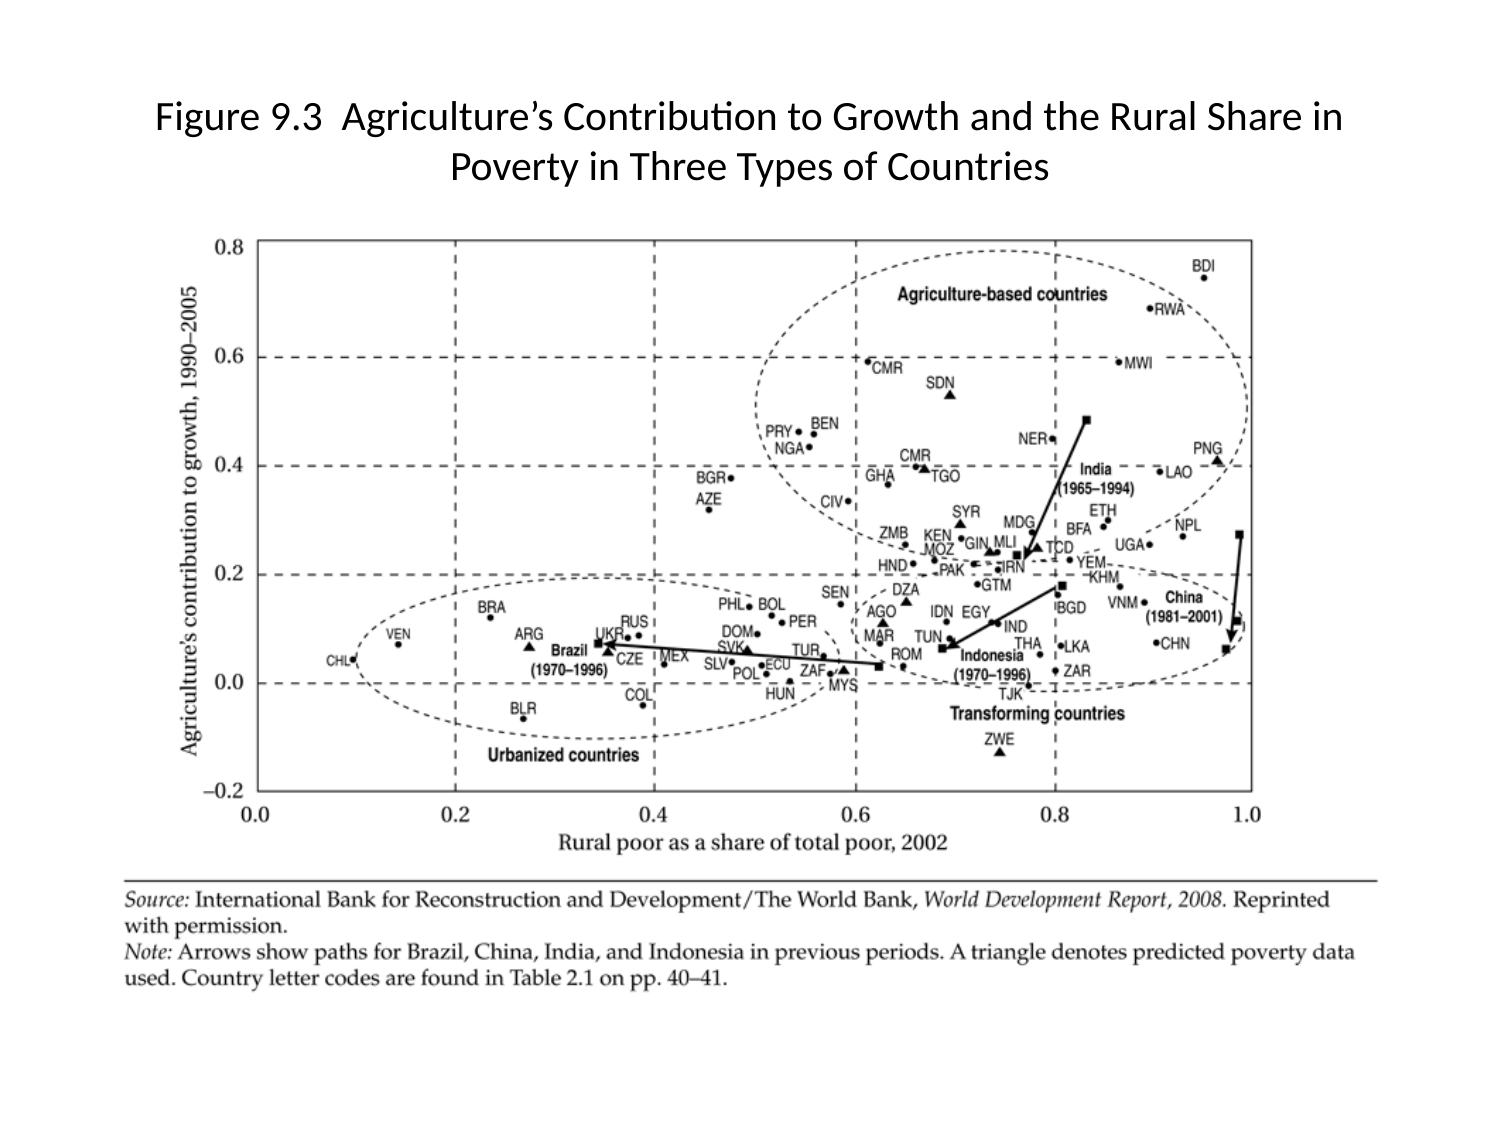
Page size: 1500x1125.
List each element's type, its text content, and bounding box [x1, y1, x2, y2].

title Figure 9.3 Agriculture’s Contribution to Growth and the Rural Share in Poverty in Three Types of Countries [75, 45, 1425, 233]
picture [112, 224, 1388, 998]
